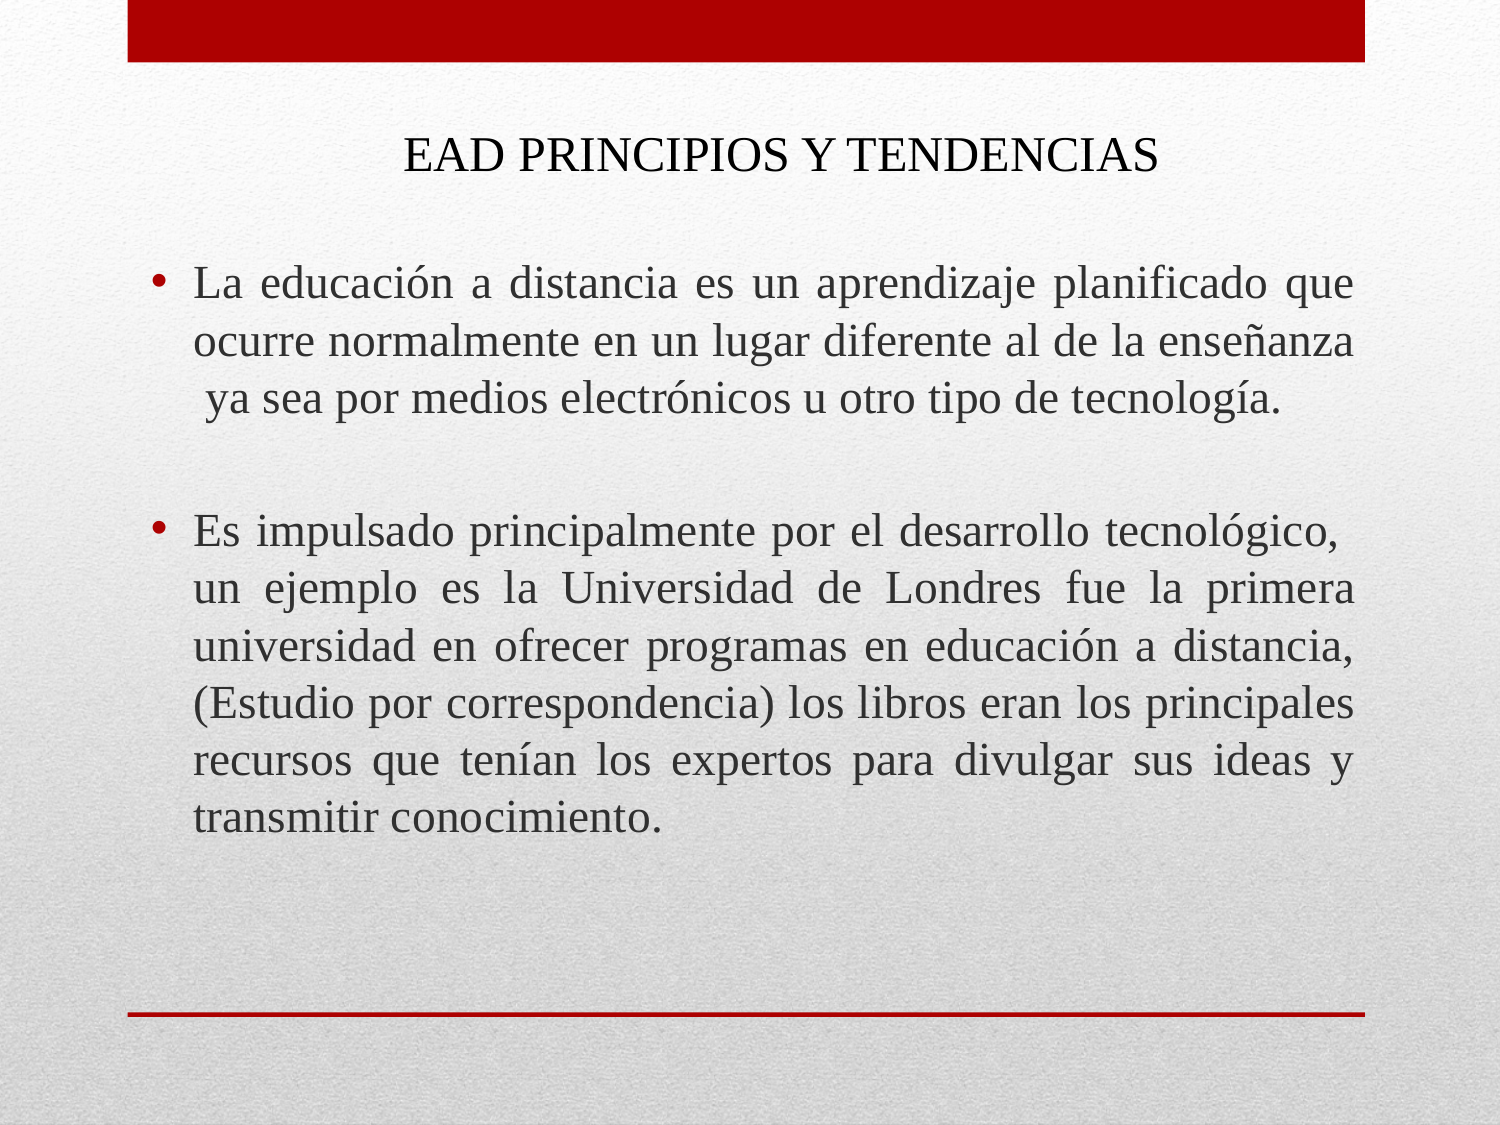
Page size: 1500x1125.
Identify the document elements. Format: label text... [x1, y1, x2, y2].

text_box EAD PRINCIPIOS Y TENDENCIAS [388, 113, 1176, 189]
list La educación a distancia es un aprendizaje planificado que ocurre normalmente en un lugar diferente al de la enseñanza ya sea por medios electrónicos u otro tipo de tecnología. Es impulsado principalmente por el desarrollo tecnológico, un ejemplo es la Universidad de Londres fue la primera universidad en ofrecer programas en educación a distancia, (Estudio por correspondencia) los libros eran los principales recursos que tenían los expertos para divulgar sus ideas y transmitir conocimiento. [135, 243, 1374, 881]
